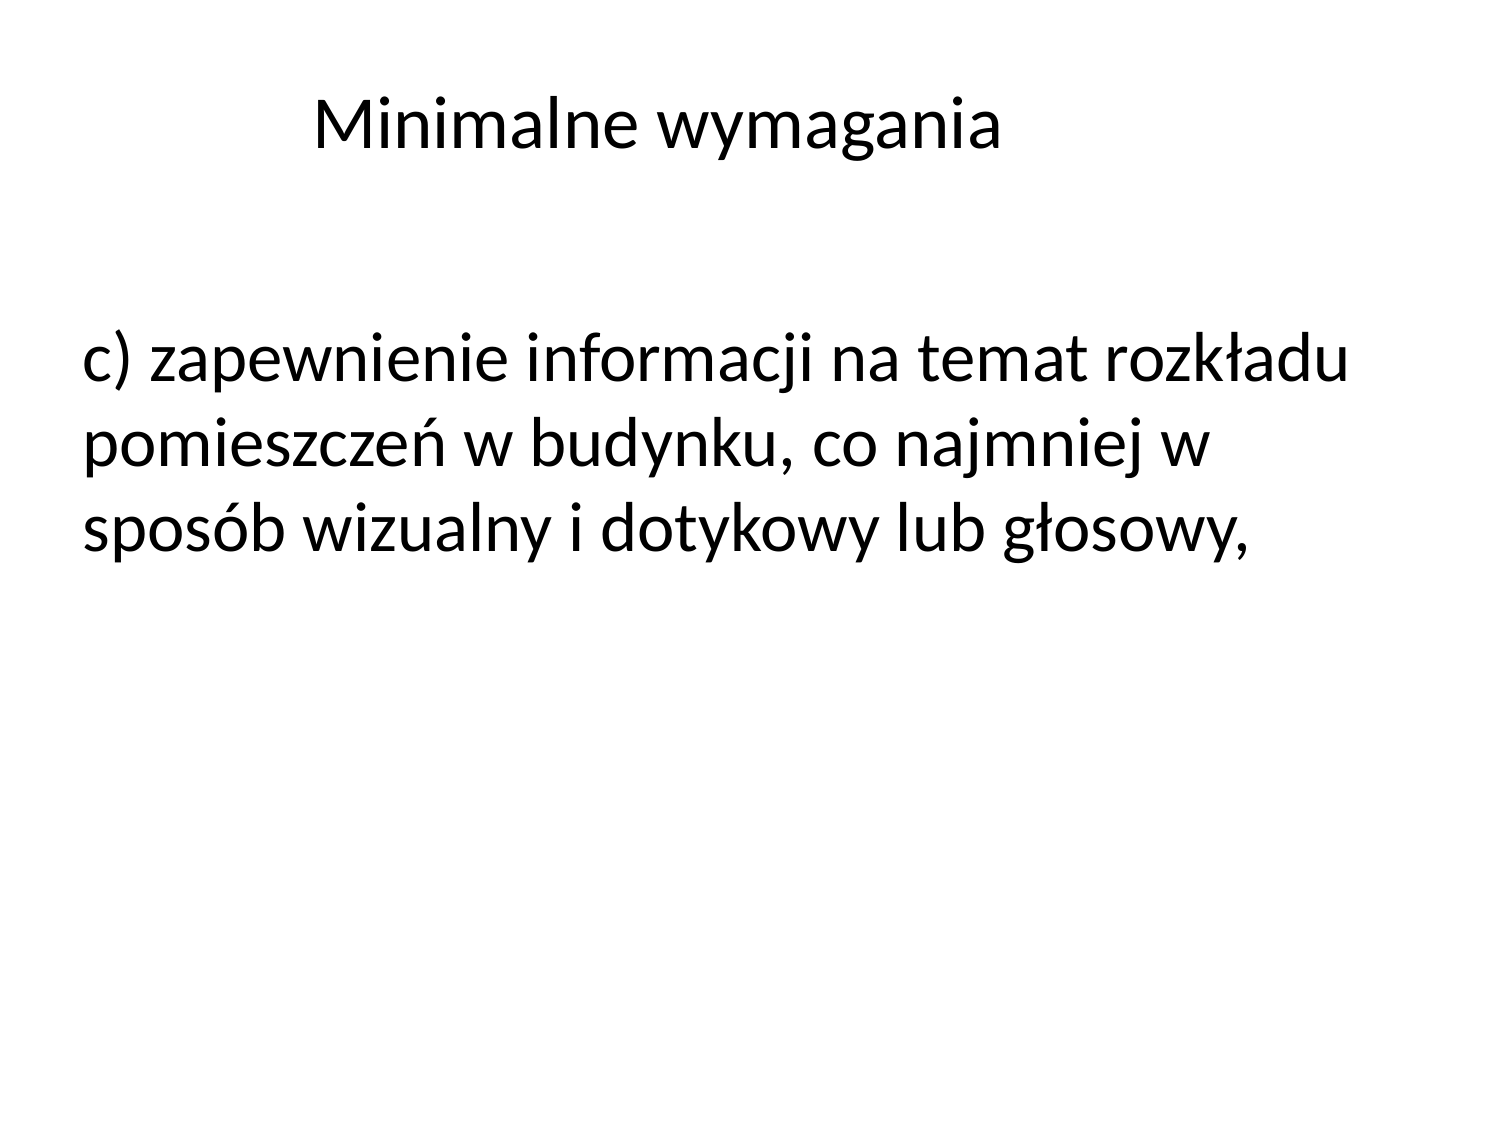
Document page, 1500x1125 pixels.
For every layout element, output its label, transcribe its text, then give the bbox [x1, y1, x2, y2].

title Minimalne wymagania [303, 52, 1500, 185]
list c) zapewnienie informacji na temat rozkładu pomieszczeń w budynku, co najmniej w sposób wizualny i dotykowy lub głosowy, [74, 302, 1426, 1111]
